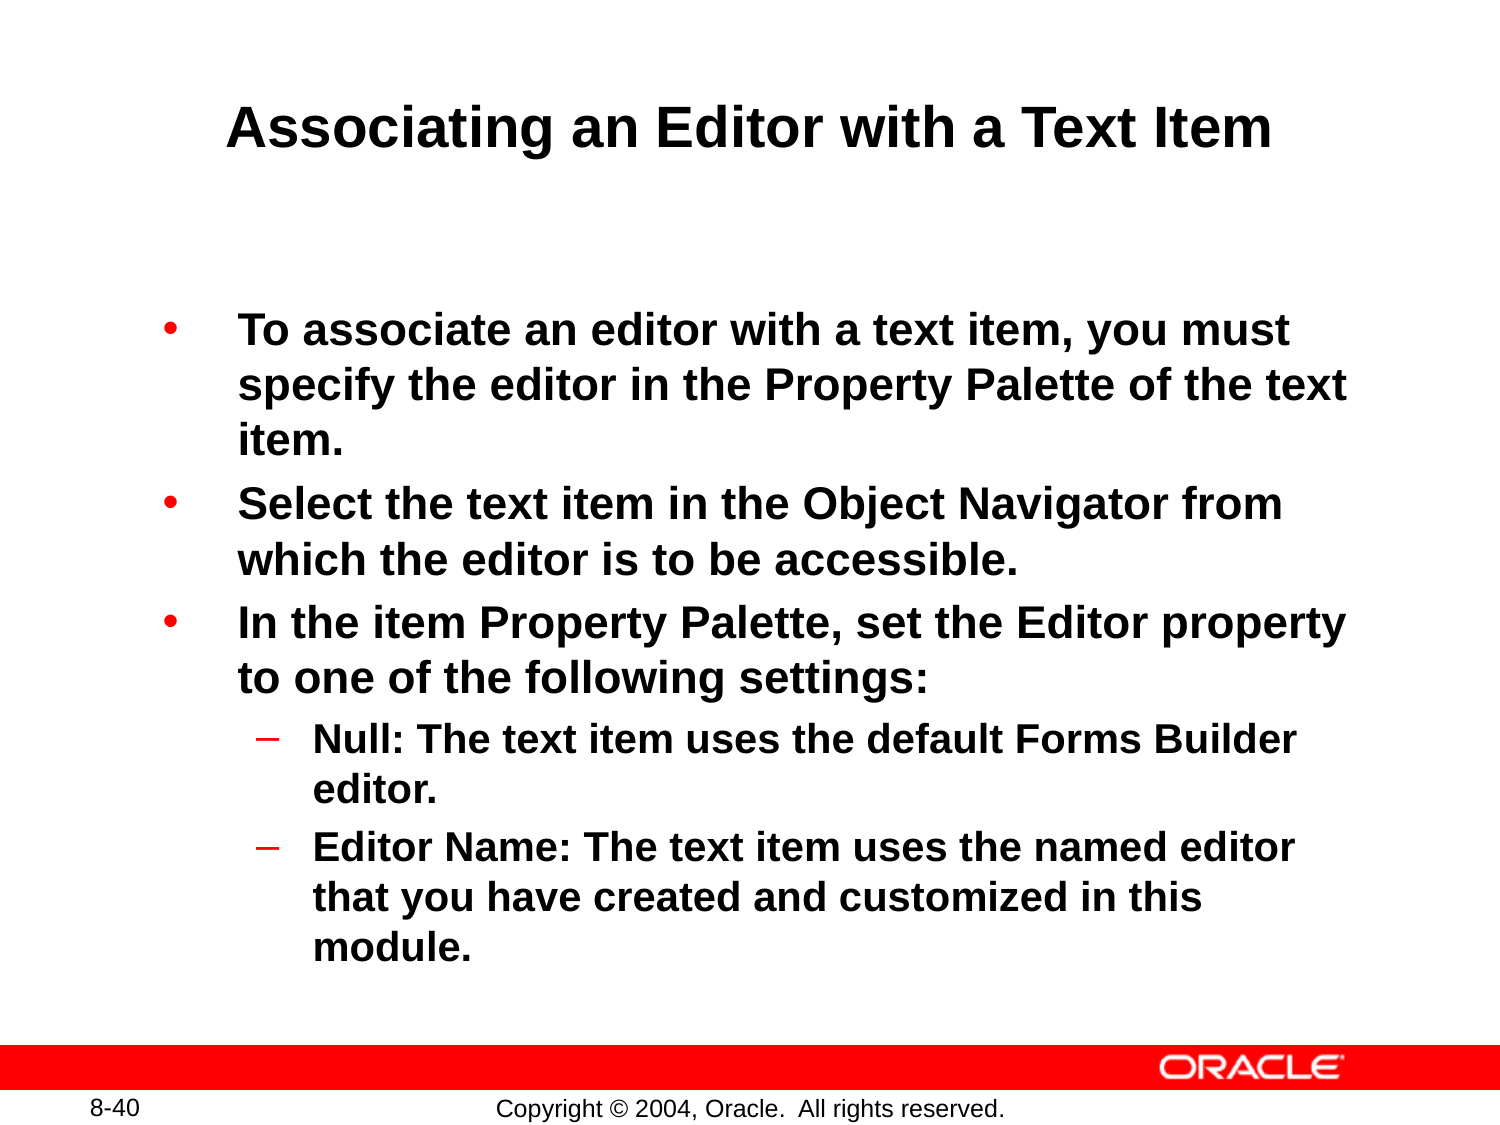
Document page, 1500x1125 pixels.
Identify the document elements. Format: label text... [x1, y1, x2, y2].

title Associating an Editor with a Text Item [149, 87, 1351, 232]
list To associate an editor with a text item, you must specify the editor in the Property Palette of the text item. Select the text item in the Object Navigator from which the editor is to be accessible. In the item Property Palette, set the Editor property to one of the following settings: Null: The text item uses the default Forms Builder editor. Editor Name: The text item uses the named editor that you have created and customized in this module. [141, 297, 1351, 1053]
